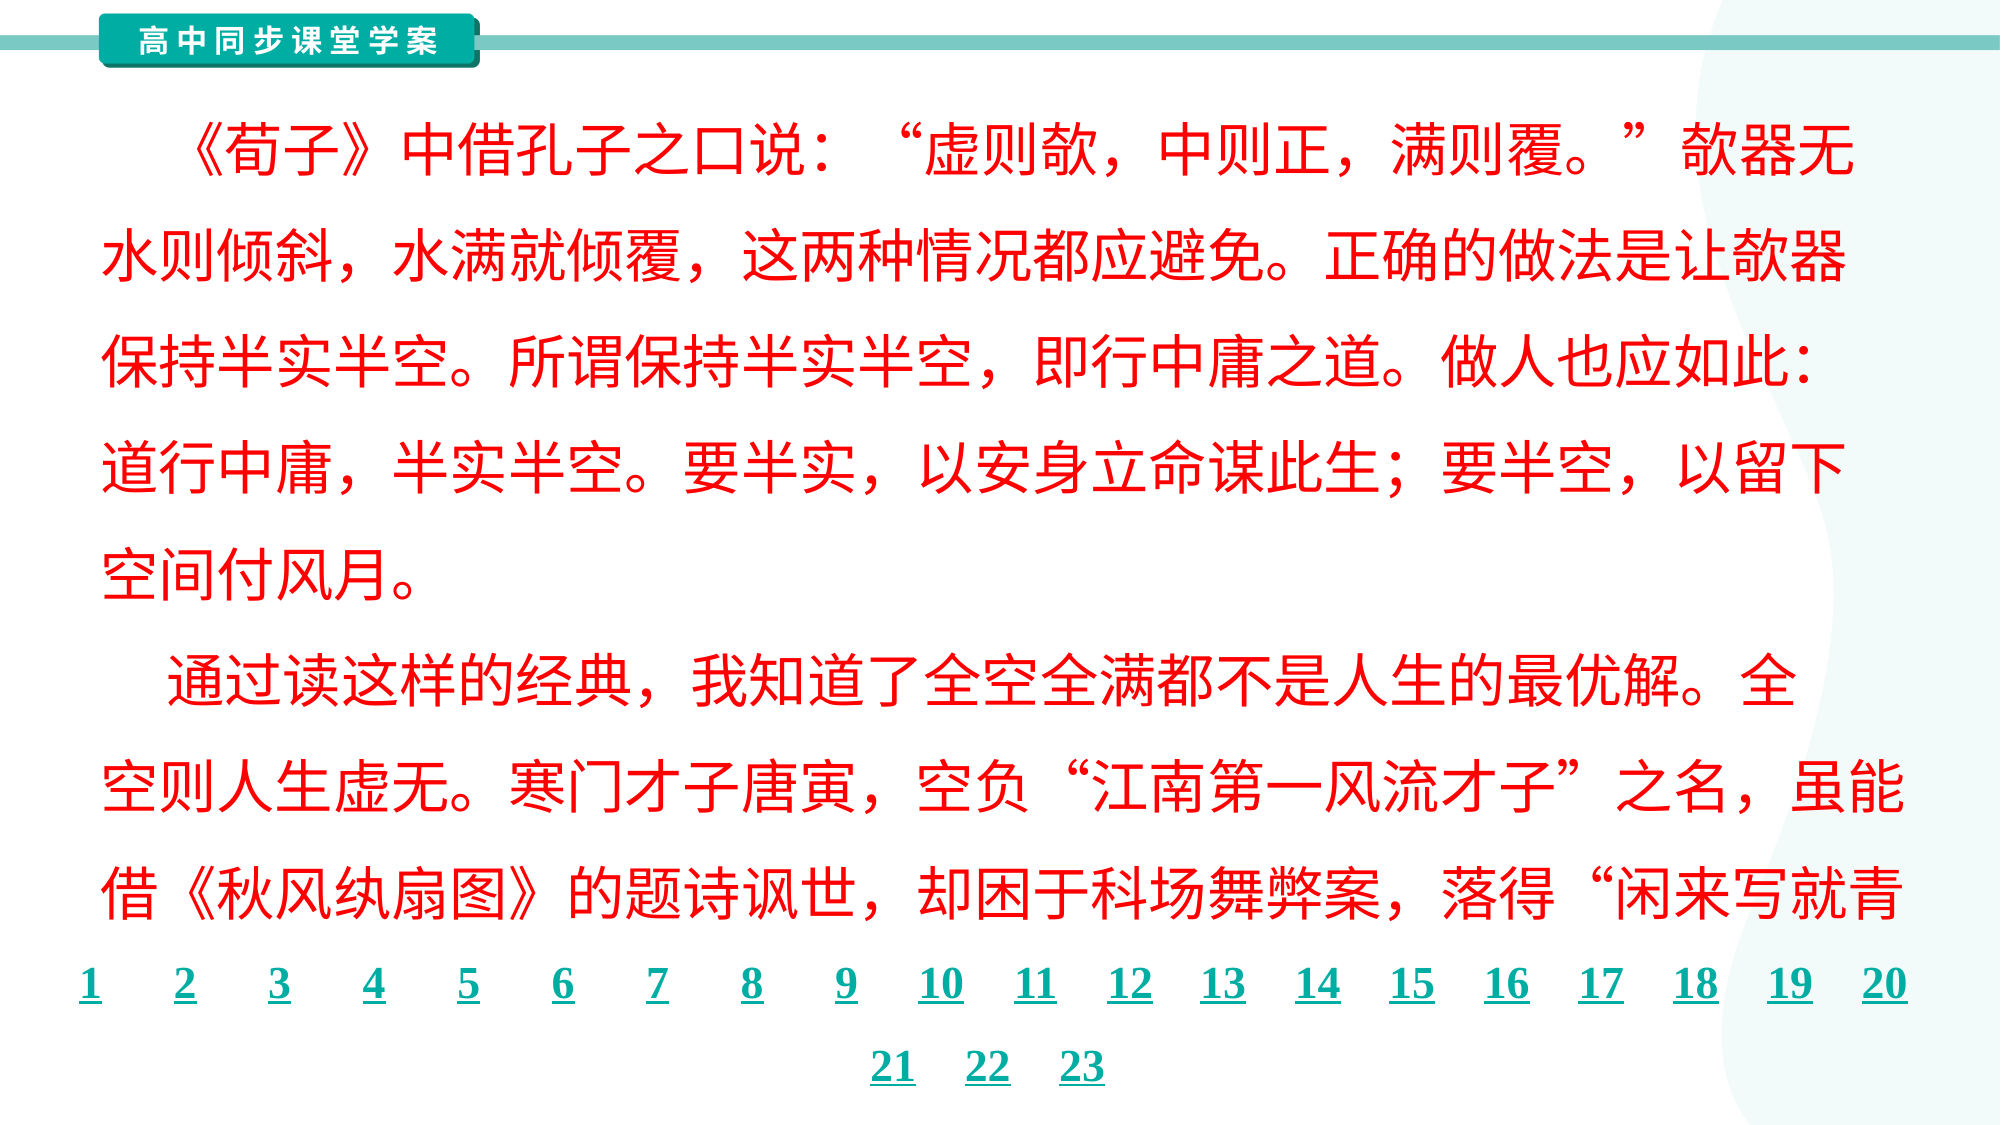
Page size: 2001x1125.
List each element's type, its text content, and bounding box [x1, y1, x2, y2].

picture [0, 0, 2000, 1125]
text_box 《荀子》中借孔子之口说：“虚则欹，中则正，满则覆。”欹器无 水则倾斜，水满就倾覆，这两种情况都应避免。正确的做法是让欹器 保持半实半空。所谓保持半实半空，即行中庸之道。做人也应如此： 道行中庸，半实半空。要半实，以安身立命谋此生；要半空，以留下 空间付风月。 通过读这样的经典，我知道了全空全满都不是人生的最优解。全 空则人生虚无。寒门才子唐寅，空负“江南第一风流才子”之名，虽能 借《秋风纨扇图》的题诗讽世，却困于科场舞弊案，落得“闲来写就青 [100, 76, 1899, 927]
